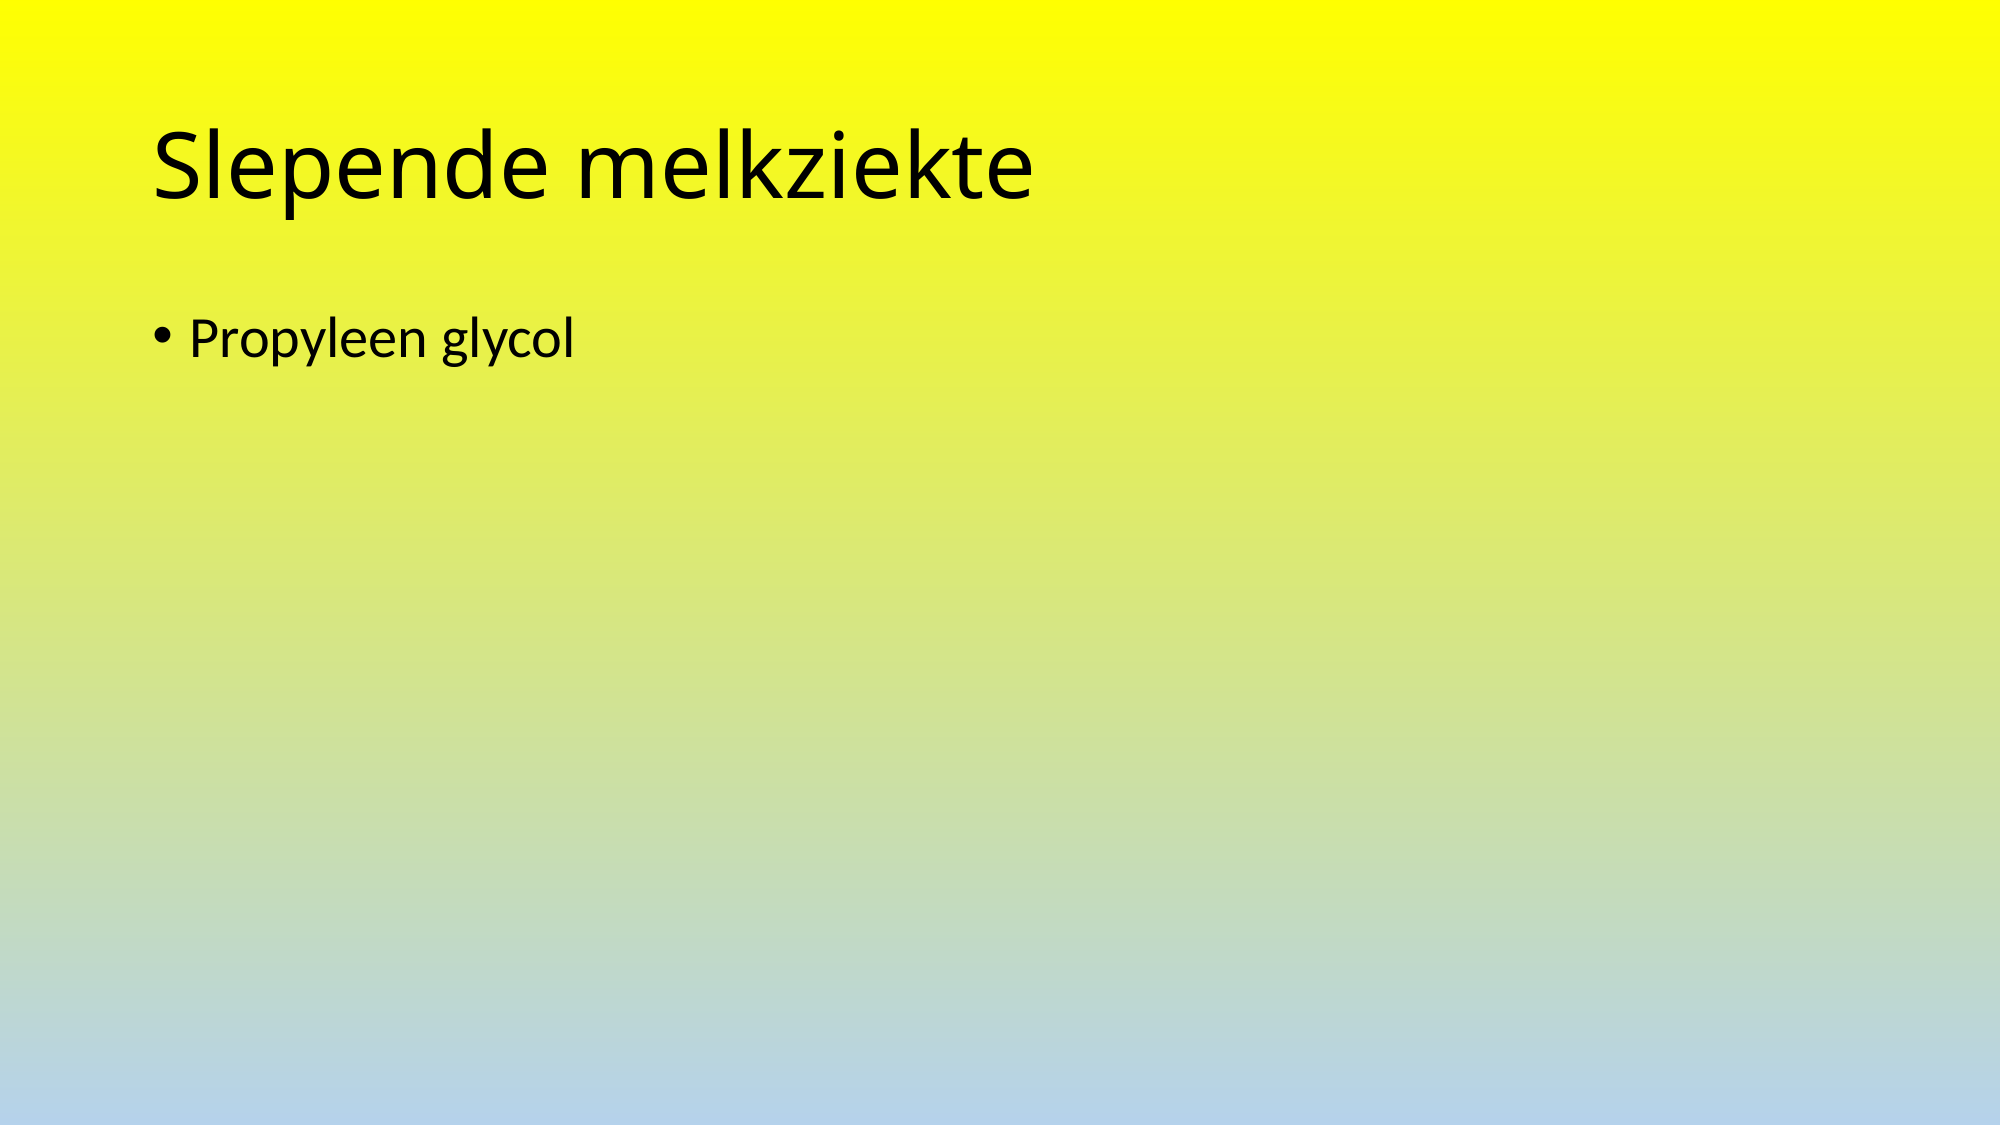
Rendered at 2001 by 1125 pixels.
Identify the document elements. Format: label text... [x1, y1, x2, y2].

list Propyleen glycol [137, 299, 1863, 1014]
title Slepende melkziekte [137, 59, 1863, 278]
